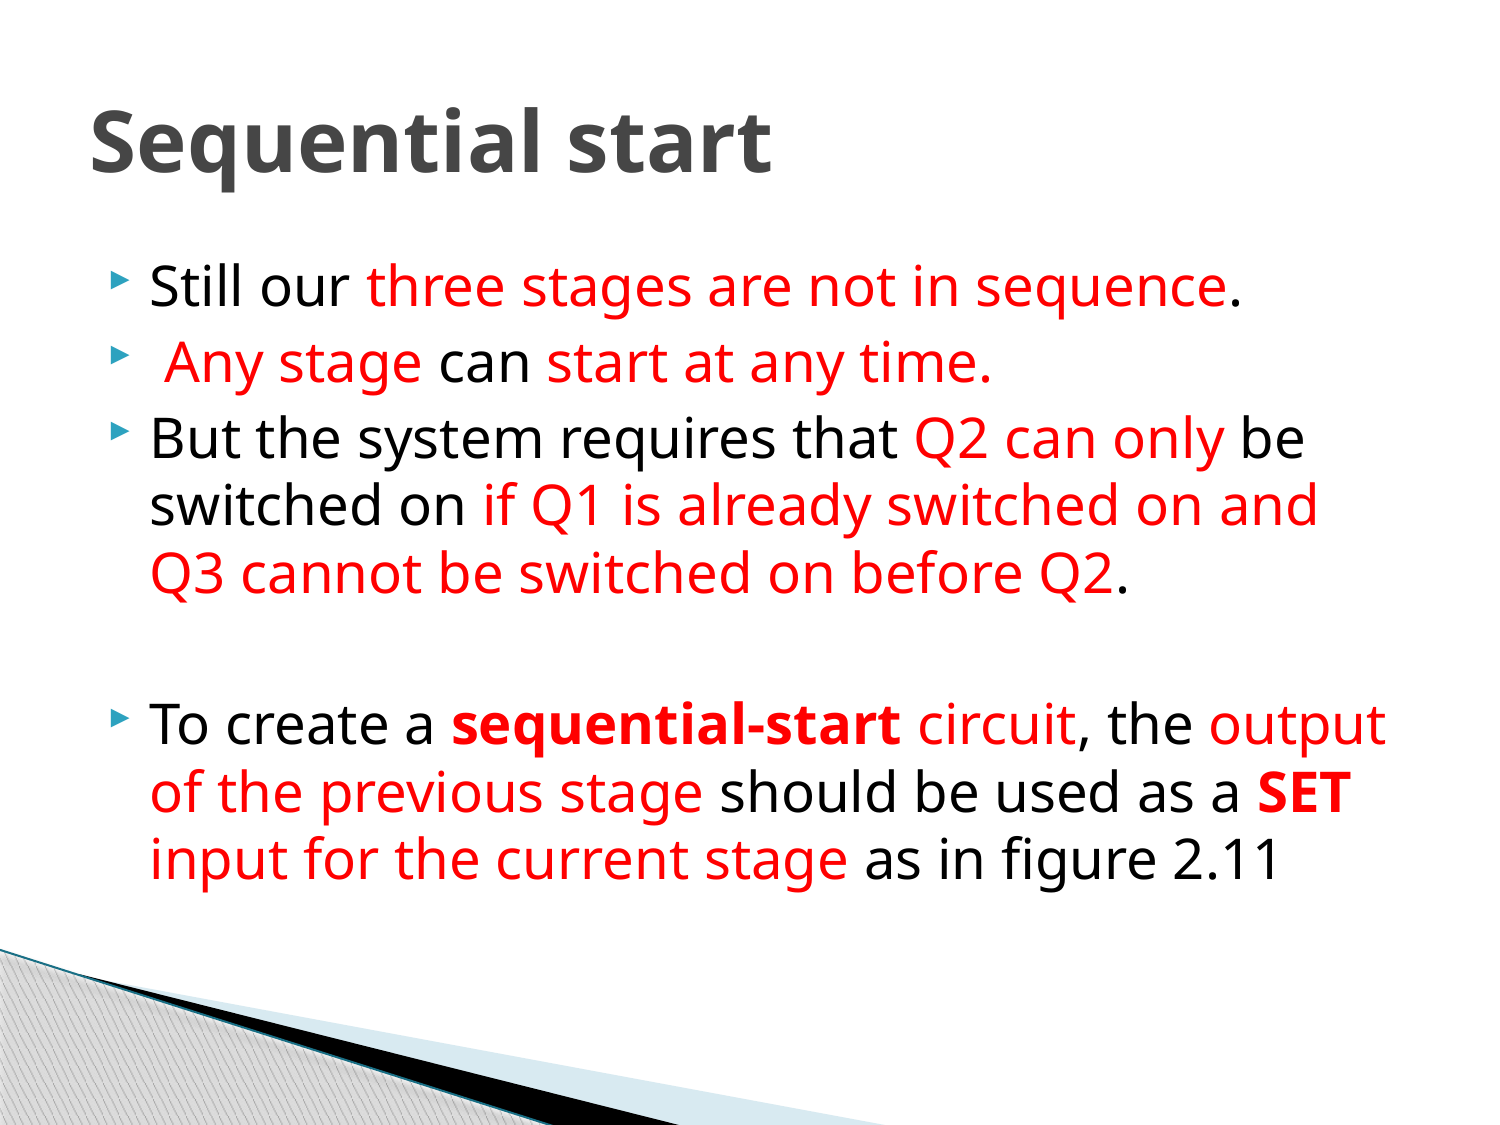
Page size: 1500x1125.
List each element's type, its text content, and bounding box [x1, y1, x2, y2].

list Still our three stages are not in sequence. Any stage can start at any time. But the system requires that Q2 can only be switched on if Q1 is already switched on and Q3 cannot be switched on before Q2. To create a sequential-start circuit, the output of the previous stage should be used as a SET input for the current stage as in figure 2.11 [75, 243, 1425, 986]
title Sequential start [75, 45, 1425, 233]
